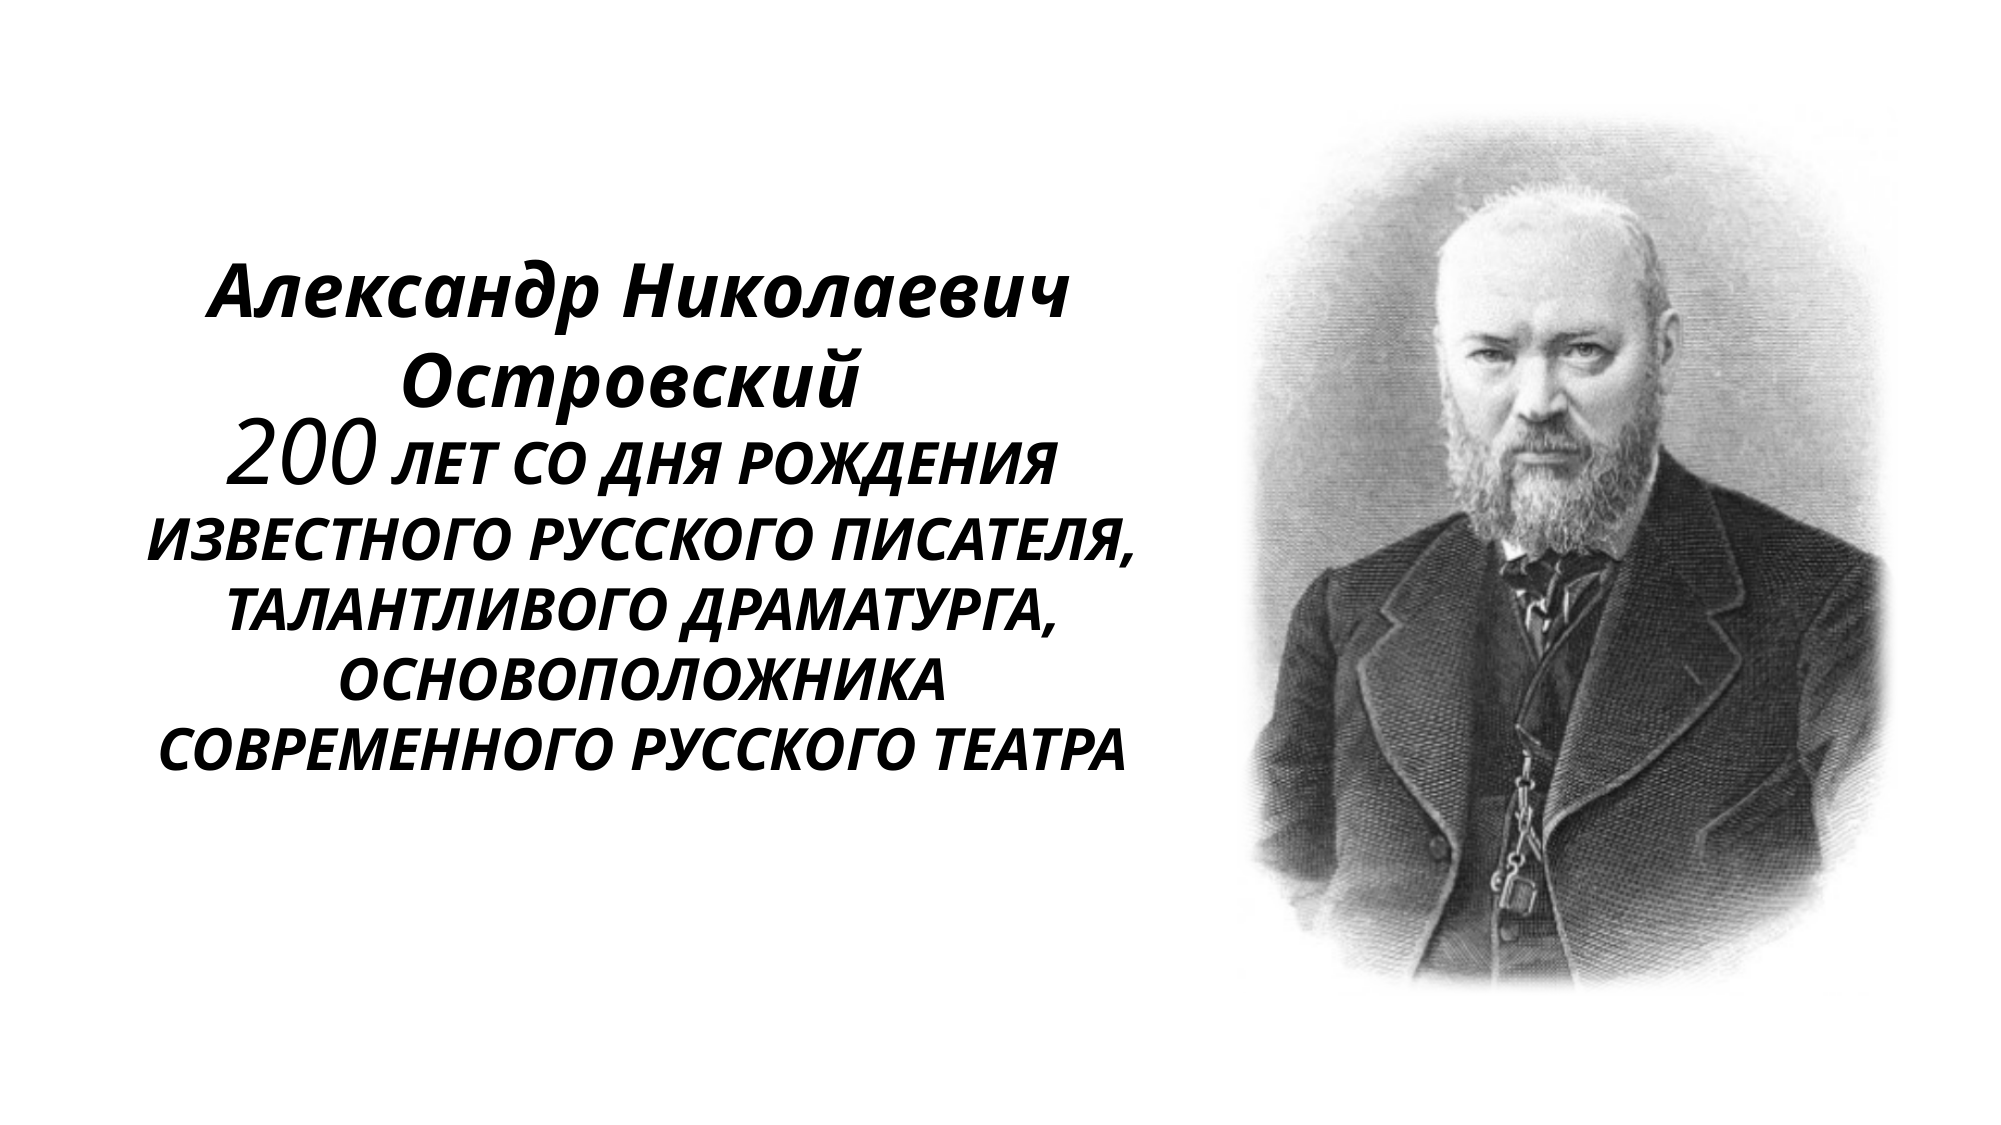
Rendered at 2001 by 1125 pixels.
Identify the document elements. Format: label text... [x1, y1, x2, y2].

text_box 200 ЛЕТ СО ДНЯ РОЖДЕНИЯ ИЗВЕСТНОГО РУССКОГО ПИСАТЕЛЯ, ТАЛАНТЛИВОГО ДРАМАТУРГА, ОСНОВОПОЛОЖНИКА СОВРЕМЕННОГО РУССКОГО ТЕАТРА [102, 431, 1184, 790]
text_box Александр Николаевич Островский [53, 235, 1228, 431]
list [1237, 104, 1898, 996]
